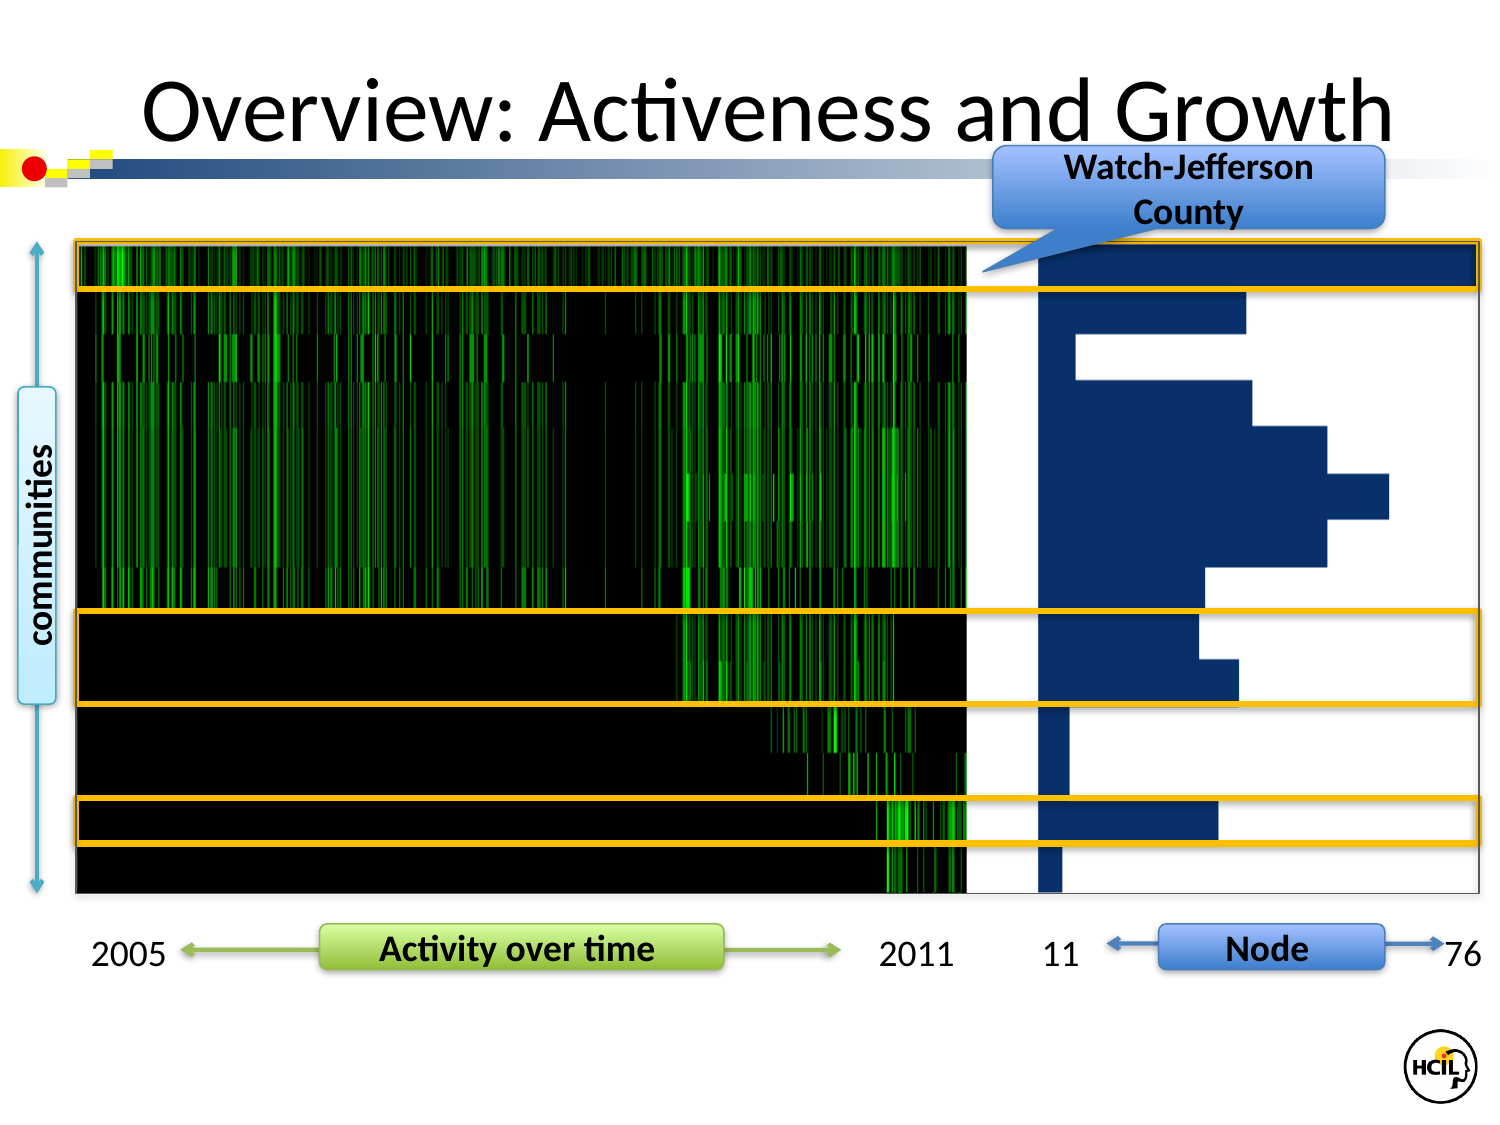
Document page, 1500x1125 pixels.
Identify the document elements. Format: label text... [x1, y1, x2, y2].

text_box communities [17, 386, 57, 566]
title Overview: Activeness and Growth [94, 45, 1445, 166]
text_box 11 76 [992, 921, 1500, 982]
text_box communities [17, 576, 57, 705]
text_box 2005 2011 [76, 921, 992, 982]
picture [1403, 1029, 1478, 1104]
text_box Watch-Jefferson County [992, 144, 1386, 239]
text_box Activity over time [318, 959, 725, 971]
text_box Activity over time [318, 923, 725, 948]
text_box Node [1157, 953, 1386, 971]
text_box Node [1157, 923, 1386, 941]
picture [75, 241, 1480, 894]
